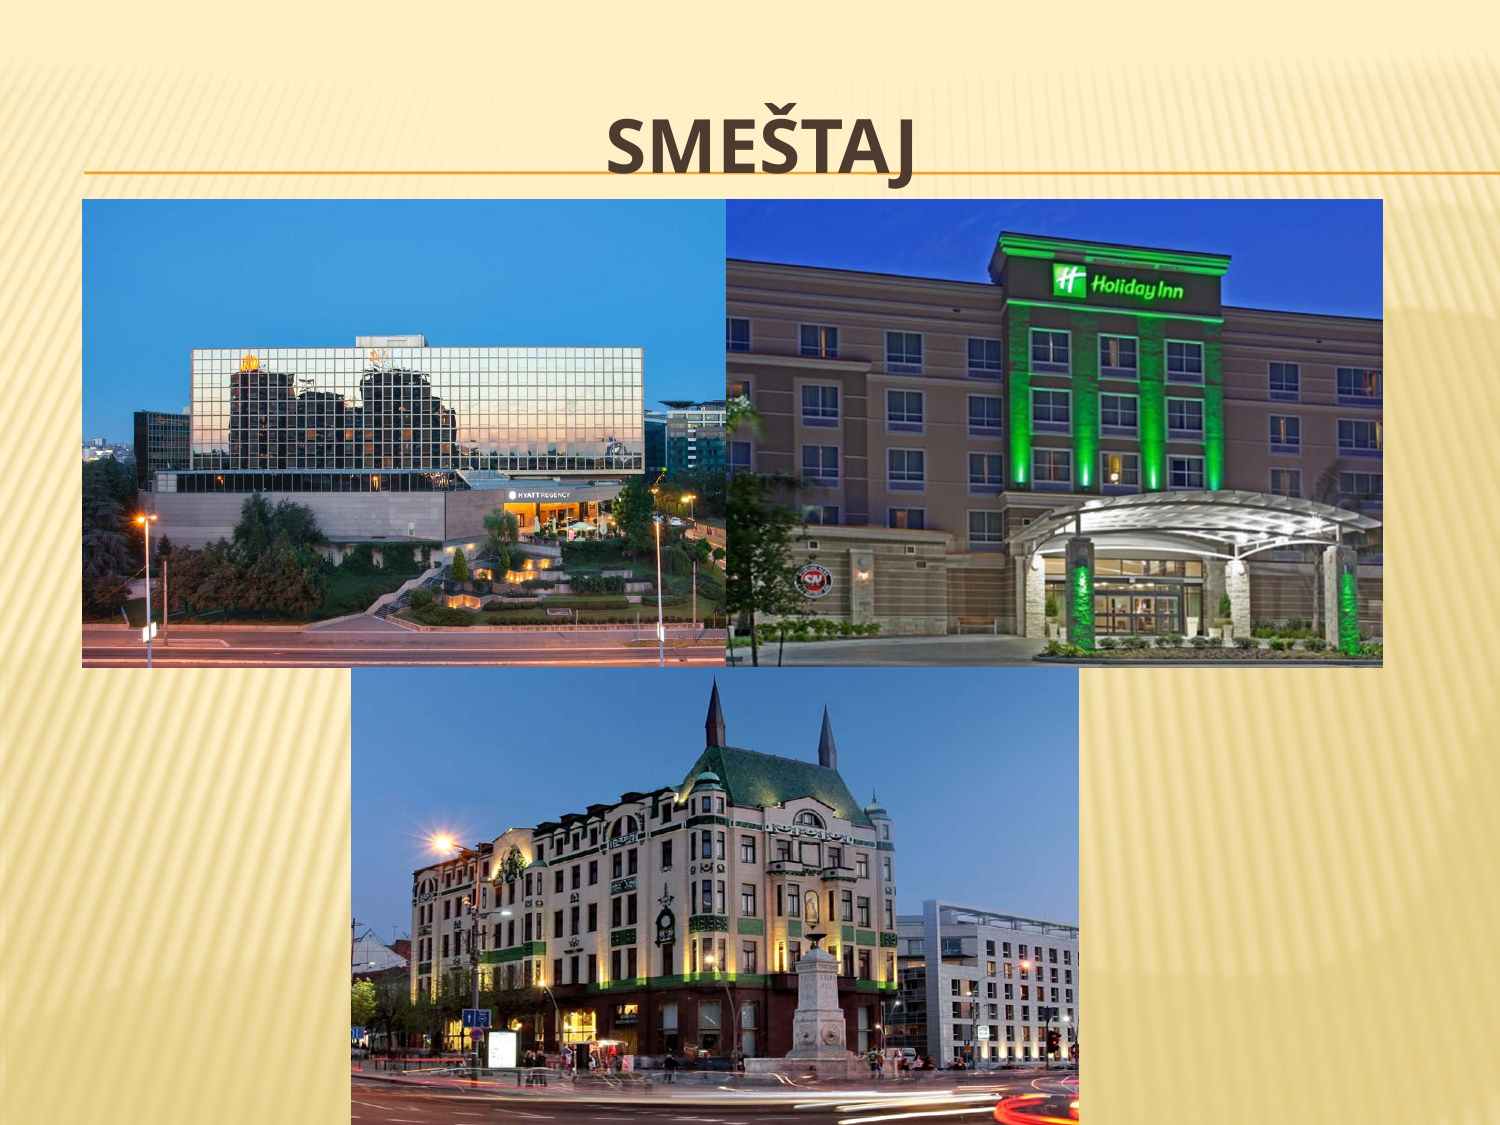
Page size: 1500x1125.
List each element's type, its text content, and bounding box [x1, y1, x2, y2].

picture [81, 198, 1384, 1125]
title SMEŠTAJ [50, 75, 1475, 213]
